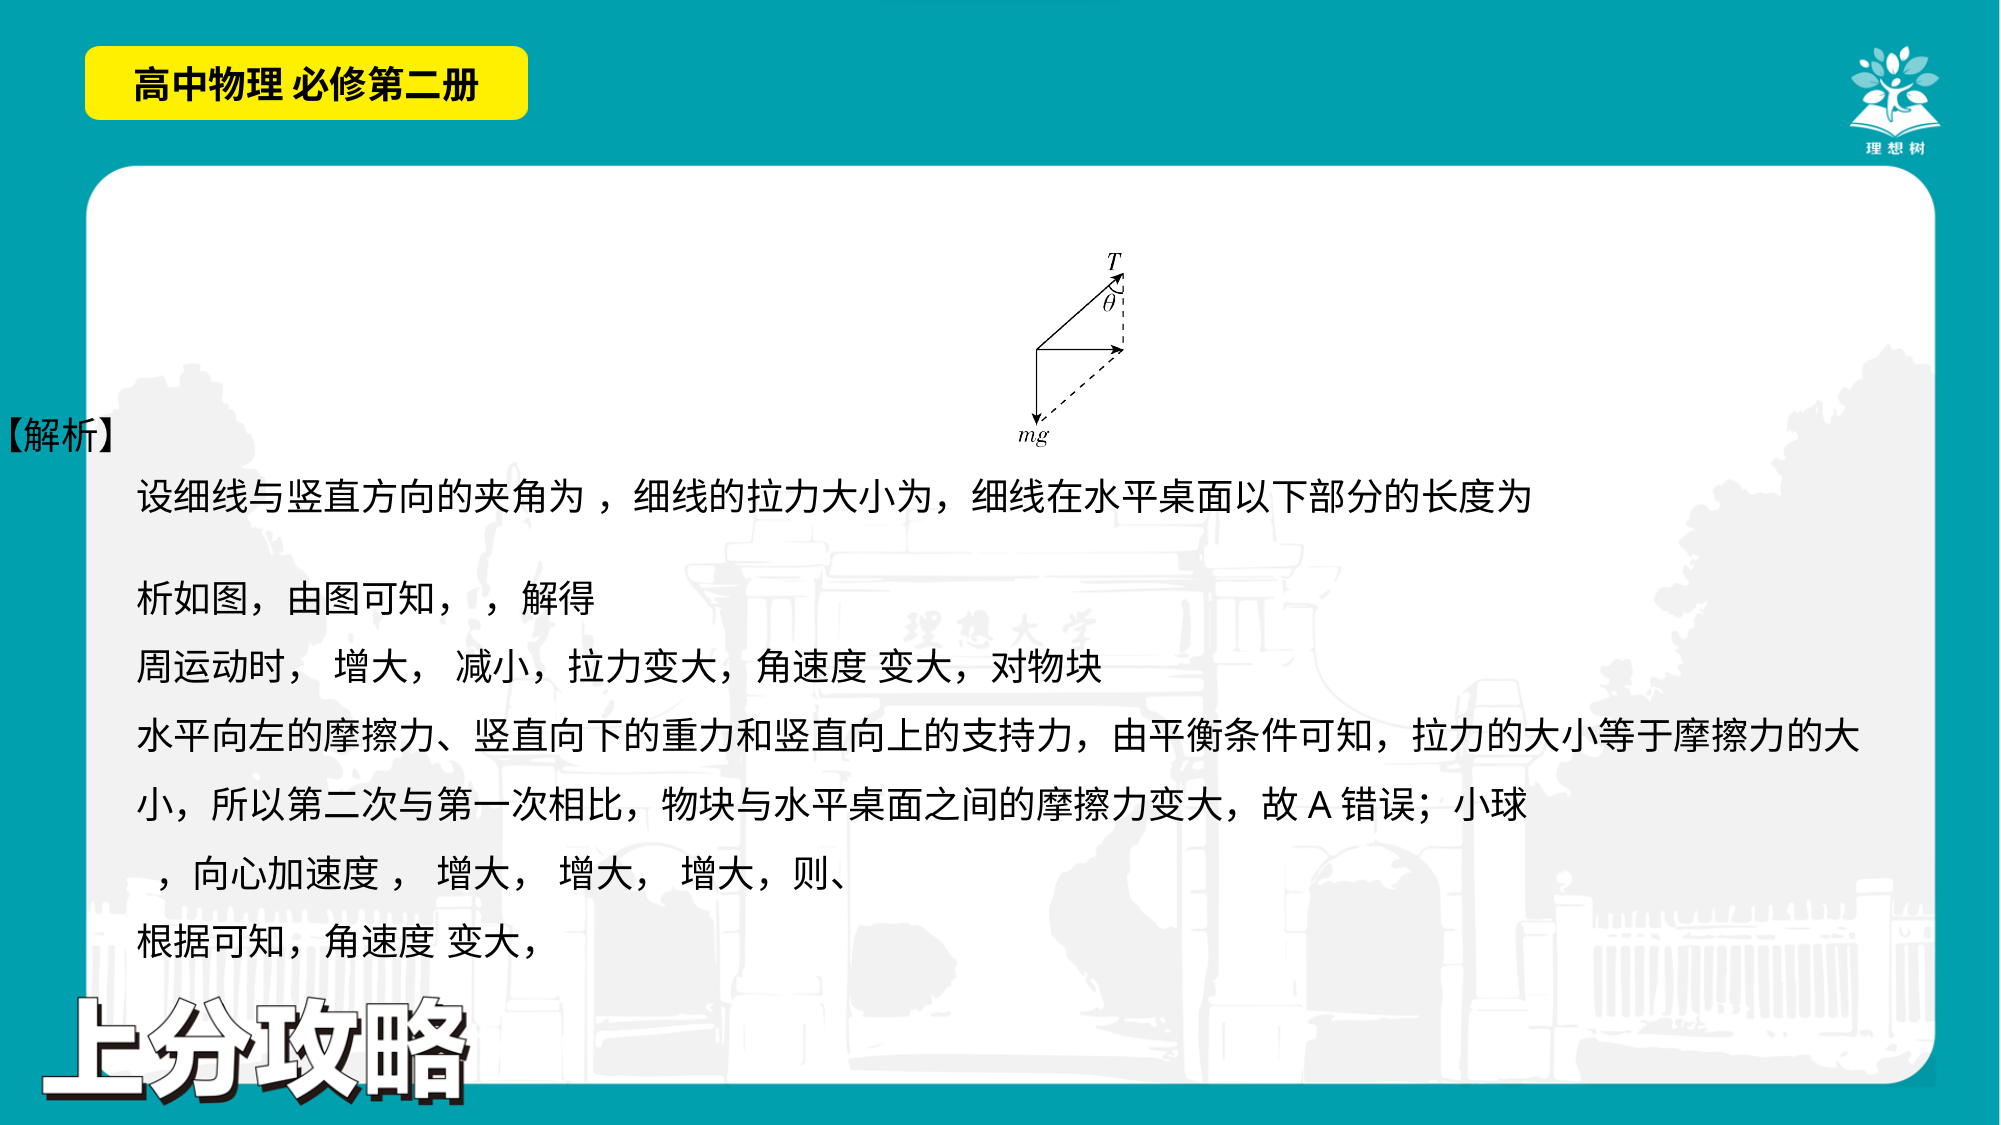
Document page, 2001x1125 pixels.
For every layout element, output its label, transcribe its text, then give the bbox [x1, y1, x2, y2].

picture [0, 0, 2000, 1125]
text_box 【解析】 . [136, 247, 1865, 448]
